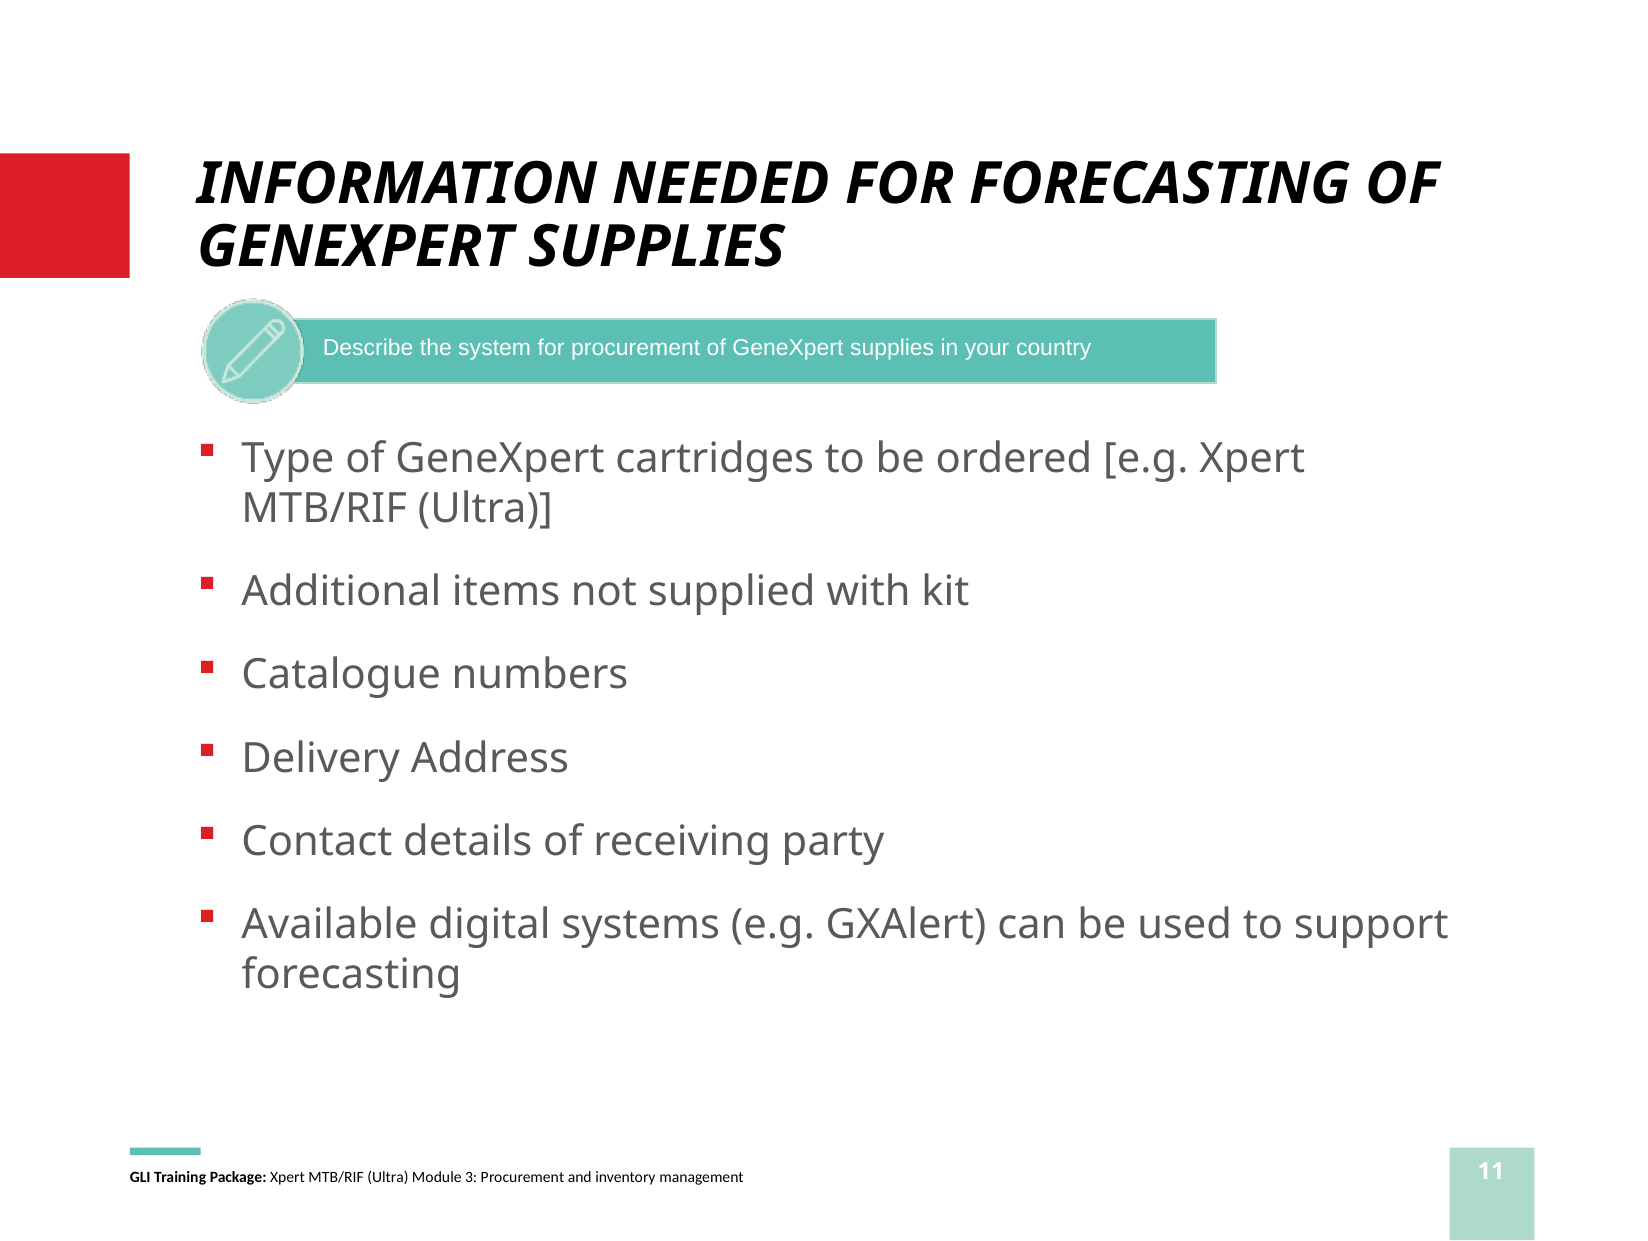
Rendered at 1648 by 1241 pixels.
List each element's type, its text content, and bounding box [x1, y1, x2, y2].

list Type of GeneXpert cartridges to be ordered [e.g. Xpert MTB/RIF (Ultra)] Additional items not supplied with kit Catalogue numbers Delivery Address Contact details of receiving party Available digital systems (e.g. GXAlert) can be used to support forecasting [197, 430, 1450, 1188]
title INFORMATION NEEDED FOR FORECASTING OF GENEXPERT SUPPLIES [197, 153, 1450, 278]
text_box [197, 294, 1216, 407]
